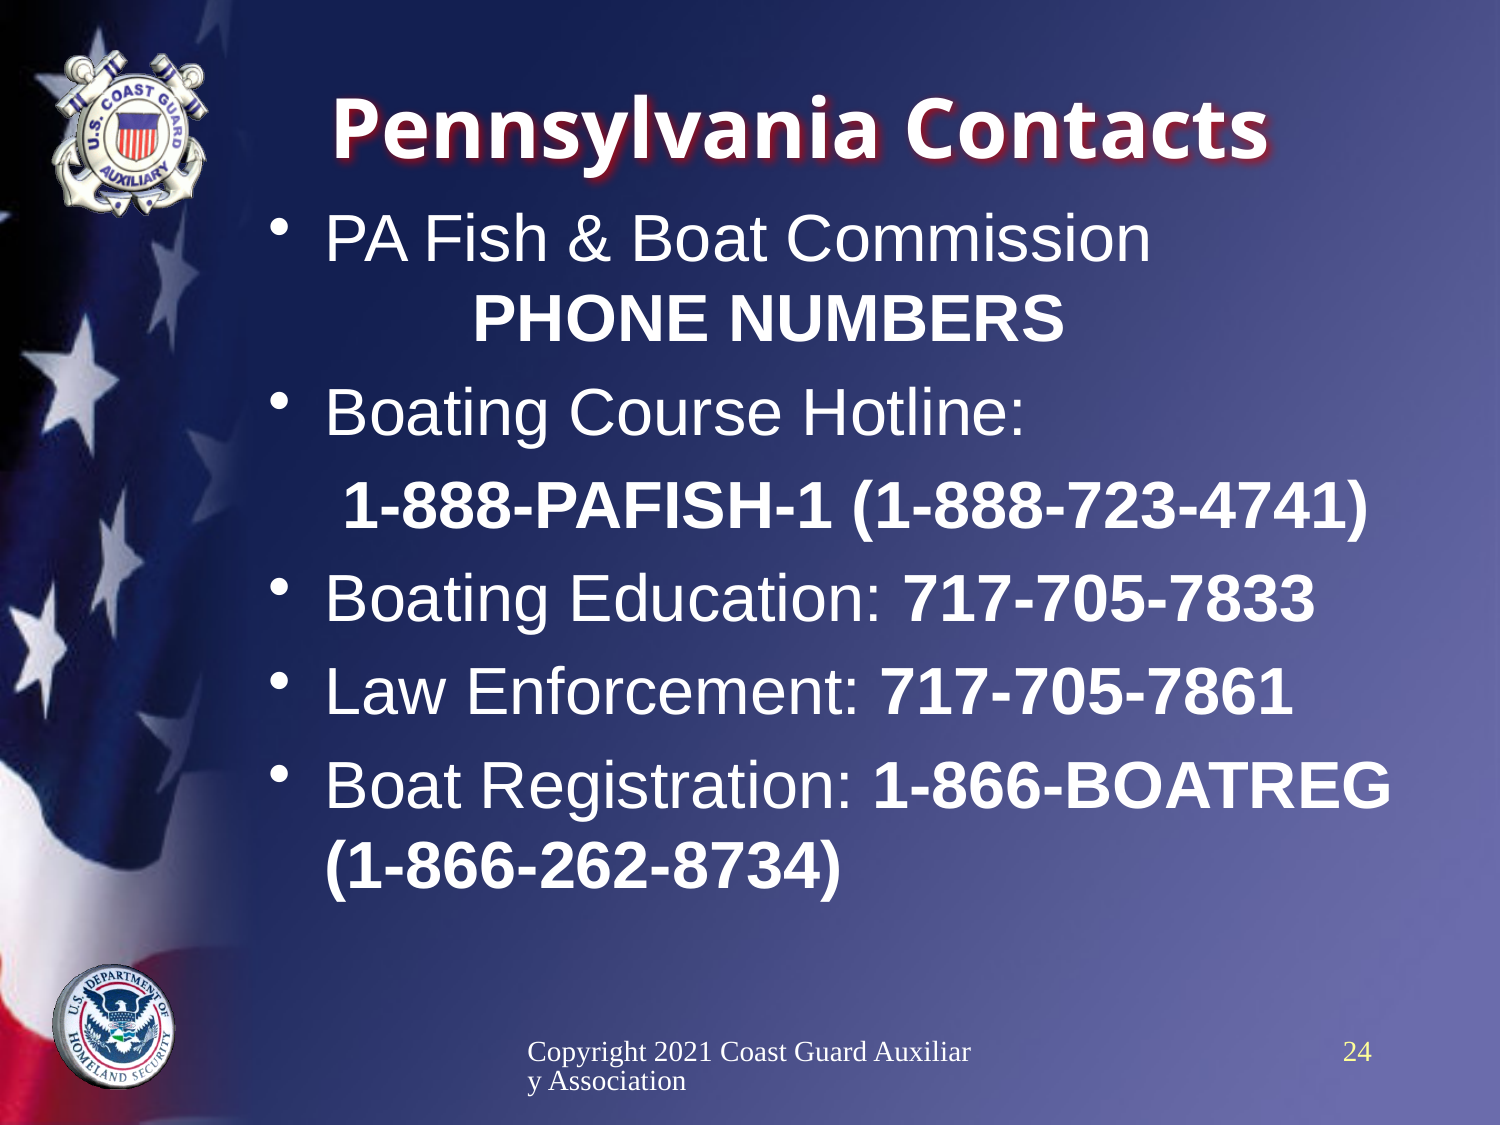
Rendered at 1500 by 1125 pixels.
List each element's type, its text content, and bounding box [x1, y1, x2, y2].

slide_number 24 [1074, 1025, 1388, 1100]
title Pennsylvania Contacts [162, 31, 1438, 219]
picture [0, 0, 1500, 1125]
list PA Fish & Boat Commission PHONE NUMBERS Boating Course Hotline: 1-888-PAFISH-1 (1-888-723-4741) Boating Education: 717-705-7833 Law Enforcement: 717-705-7861 Boat Registration: 1-866-BOATREG (1-866-262-8734) [253, 187, 1441, 938]
footer Copyright 2021 Coast Guard Auxiliary Association [512, 1025, 988, 1100]
